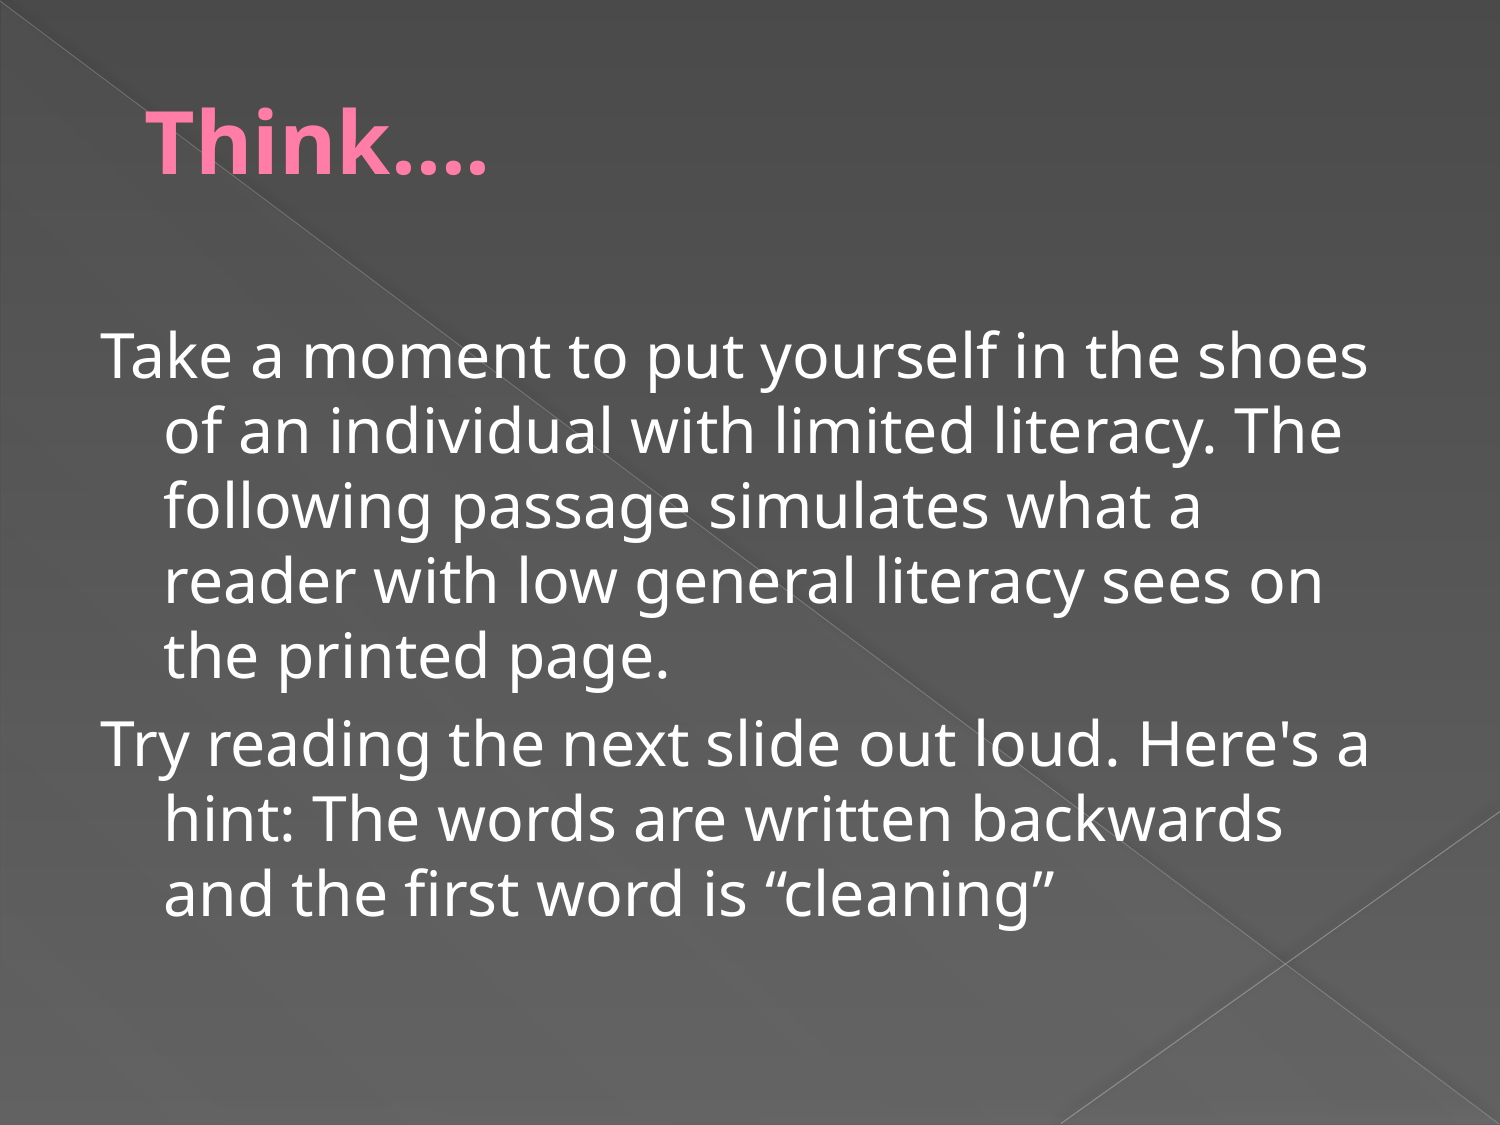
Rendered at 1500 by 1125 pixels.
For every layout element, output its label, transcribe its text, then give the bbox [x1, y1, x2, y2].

title Think…. [50, 24, 1400, 255]
list Take a moment to put yourself in the shoes of an individual with limited literacy. The following passage simulates what a reader with low general literacy sees on the printed page. Try reading the next slide out loud. Here's a hint: The words are written backwards and the first word is “cleaning” [75, 308, 1425, 1059]
